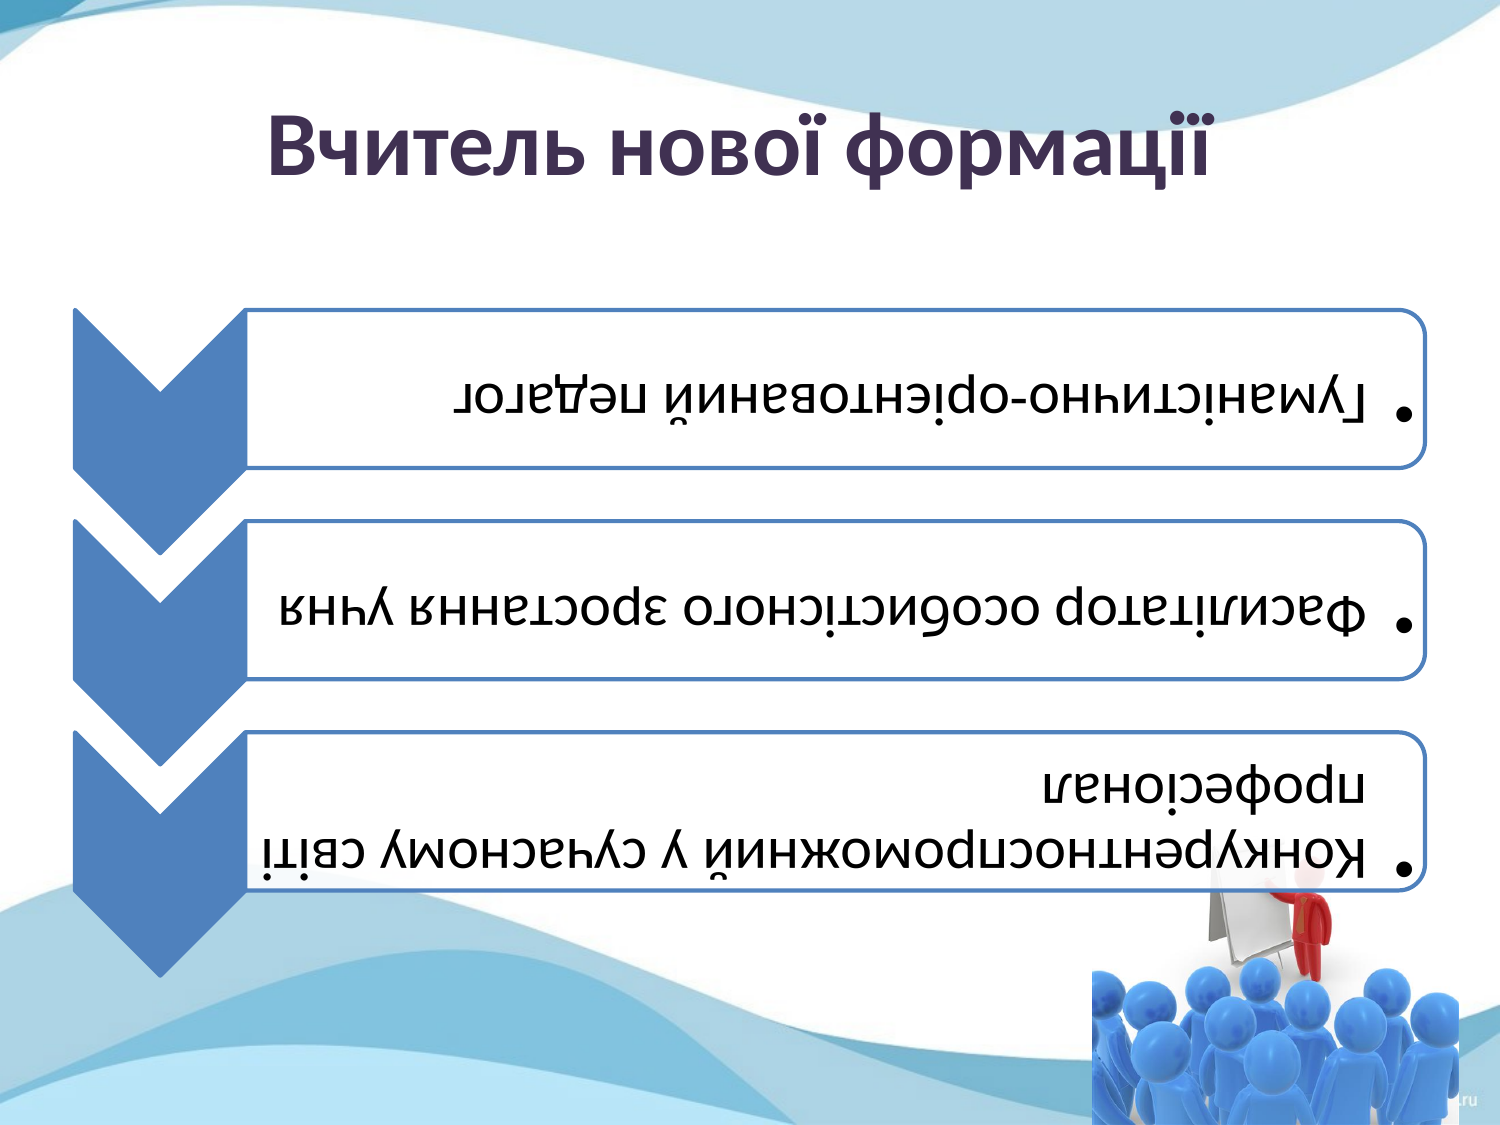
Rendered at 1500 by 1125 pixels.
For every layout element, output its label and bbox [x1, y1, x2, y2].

picture [0, 0, 1500, 1125]
list [74, 309, 1426, 977]
